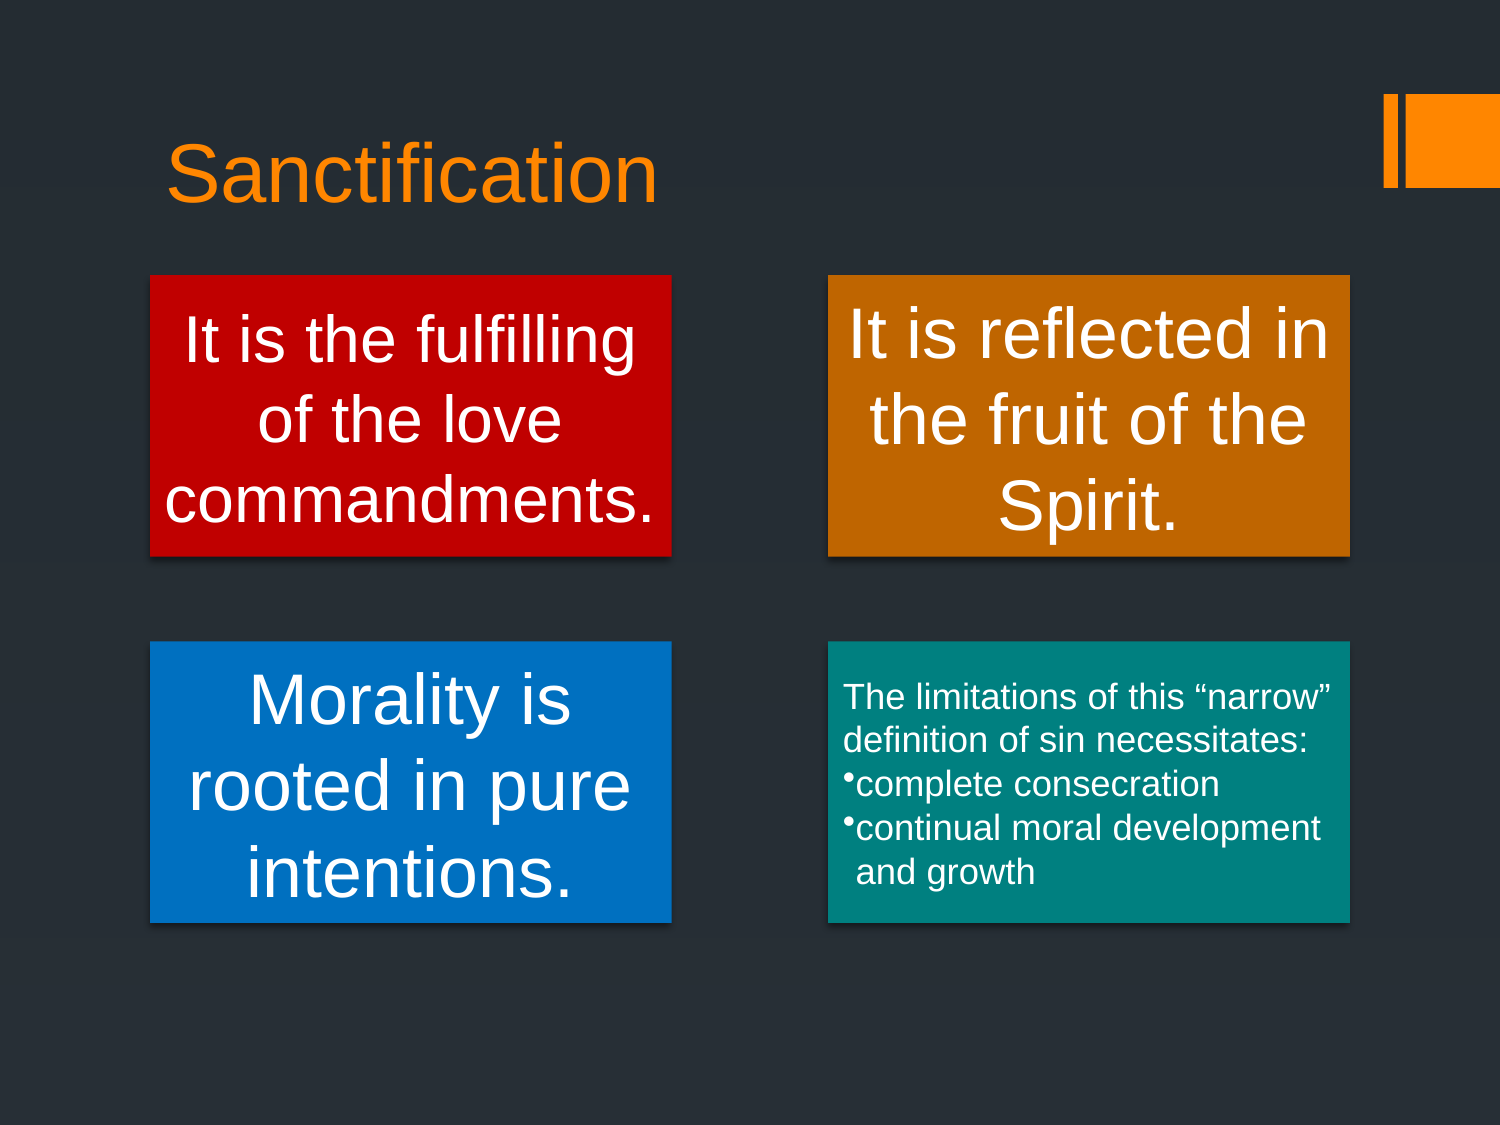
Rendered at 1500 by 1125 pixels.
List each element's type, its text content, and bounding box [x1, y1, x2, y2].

title Sanctification [150, 37, 1350, 227]
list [149, 274, 1351, 1051]
